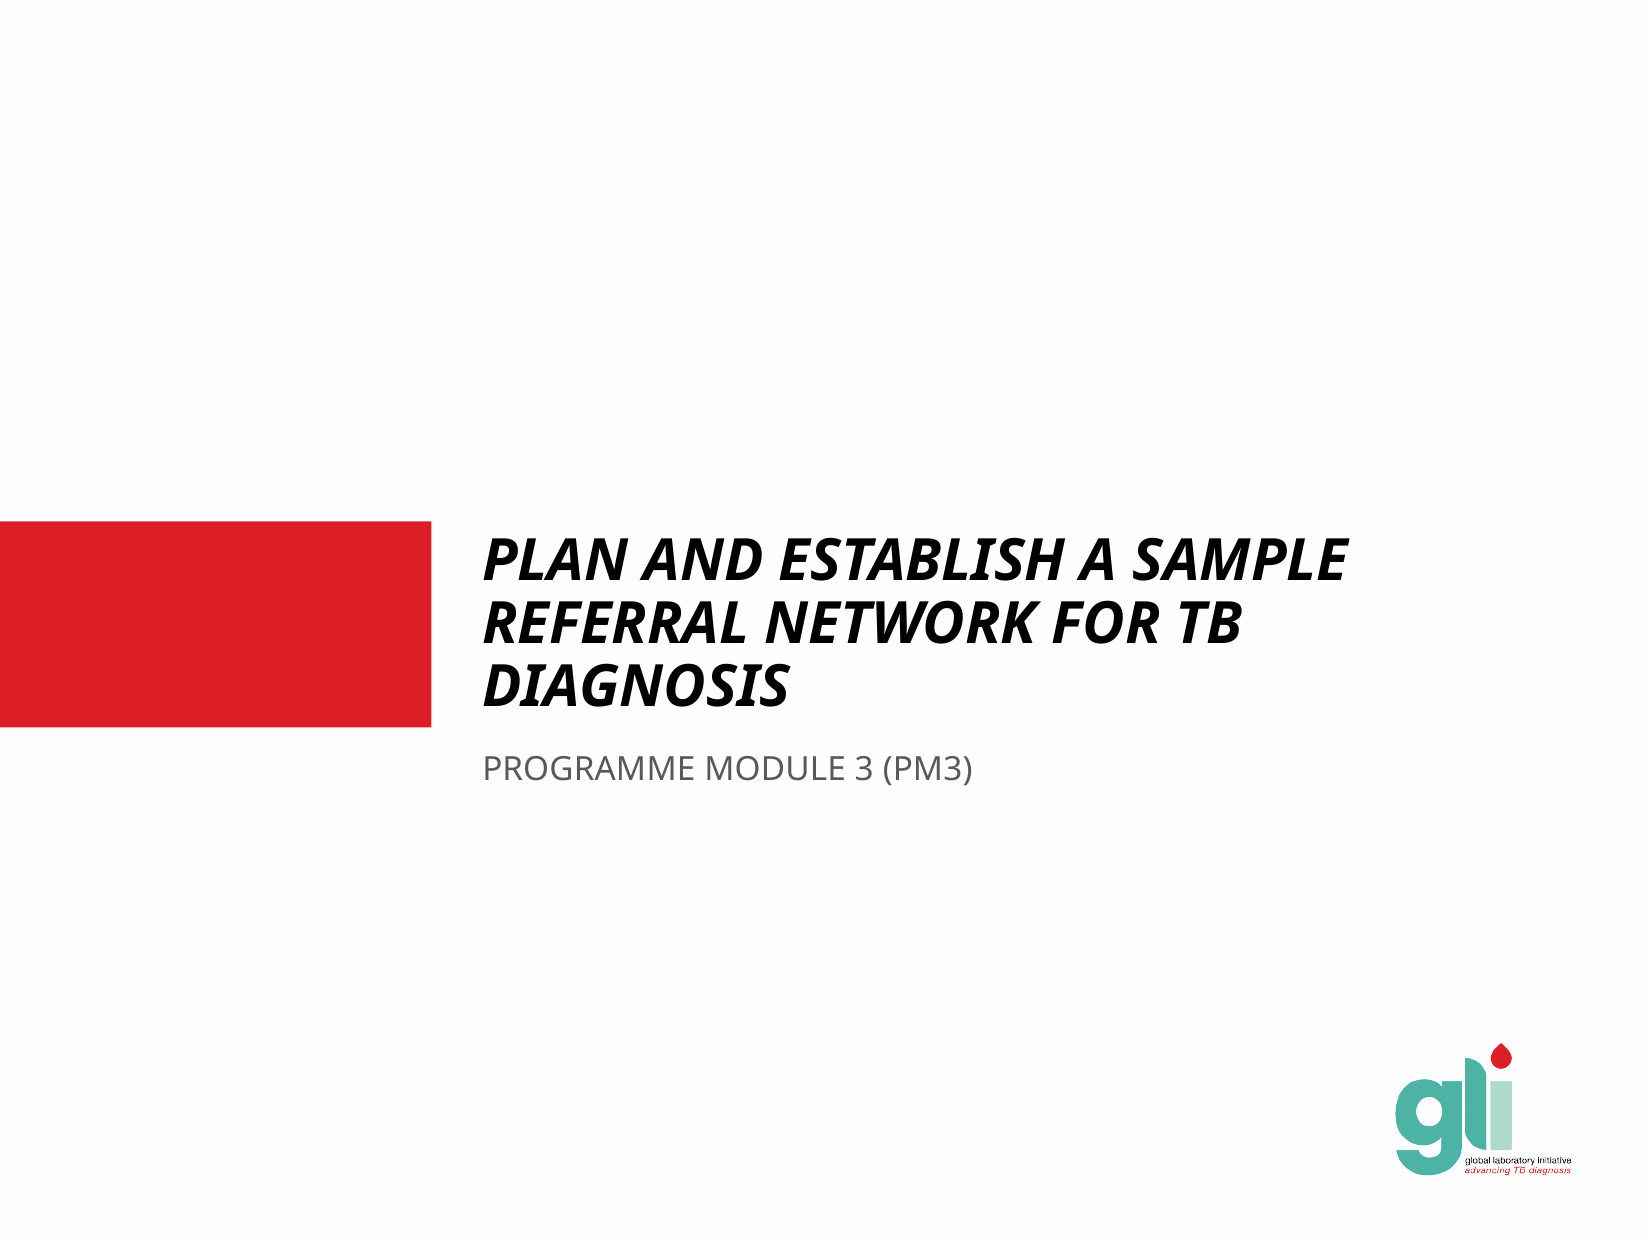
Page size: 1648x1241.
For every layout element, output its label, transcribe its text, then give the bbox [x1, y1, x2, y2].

picture [1388, 1037, 1577, 1181]
list PROGRAMME MODULE 3 (PM3) [482, 746, 1389, 829]
title PLAN AND ESTABLISH A SAMPLE REFERRAL NETWORK FOR TB DIAGNOSIS [482, 521, 1389, 728]
